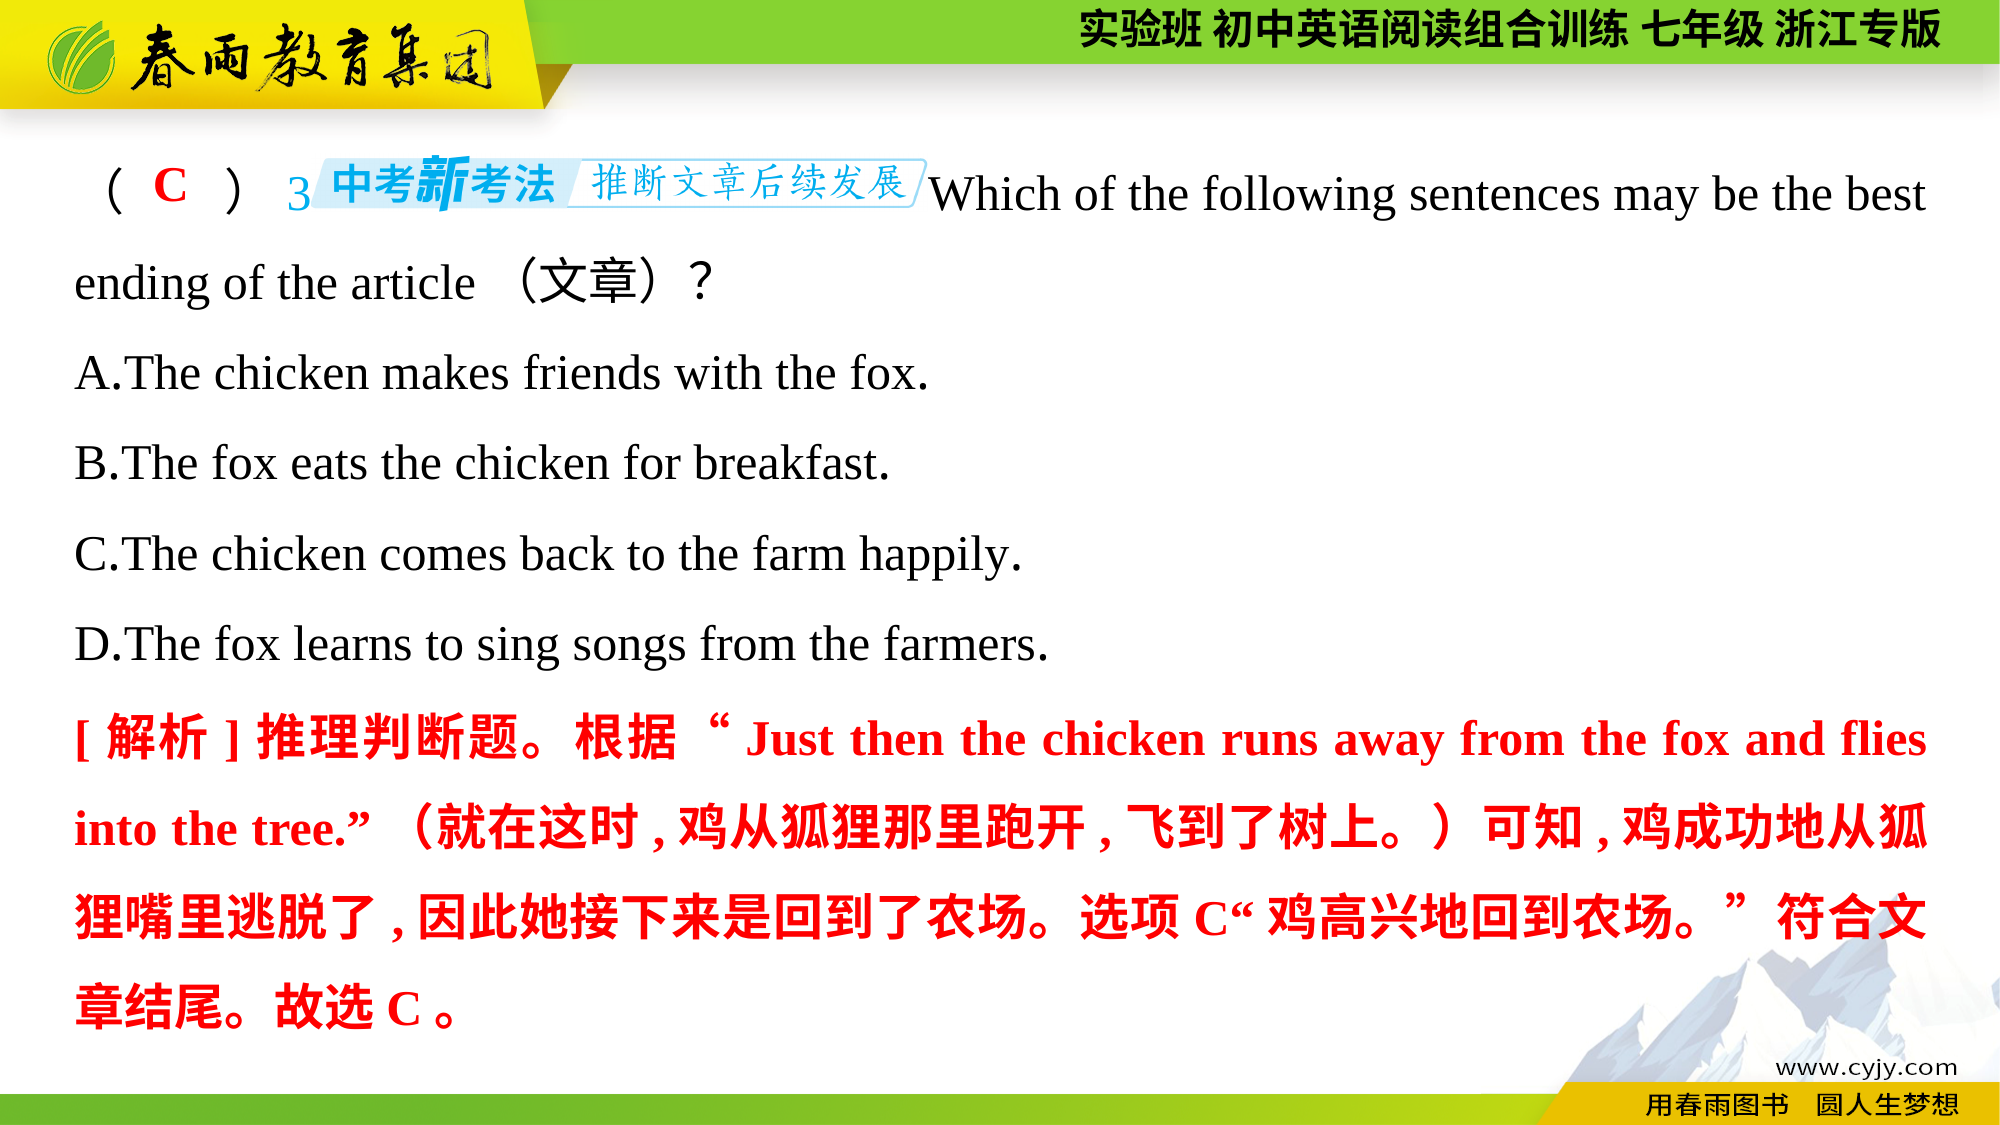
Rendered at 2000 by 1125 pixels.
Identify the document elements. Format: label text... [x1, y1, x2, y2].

text_box C [138, 144, 204, 220]
list （ ）3. Which of the following sentences may be the best ending of the article（文章）？ A.The chicken makes friends with the fox. B.The fox eats the chicken for breakfast. C.The chicken comes back to the farm happily. D.The fox learns to sing songs from the farmers. [59, 122, 1944, 668]
picture [0, 0, 2000, 1125]
text_box [解析]推理判断题。根据“Just then the chicken runs away from the fox and flies into the tree.”（就在这时,鸡从狐狸那里跑开,飞到了树上。）可知,鸡成功地从狐狸嘴里逃脱了,因此她接下来是回到了农场。选项C“鸡高兴地回到农场。”符合文章结尾。故选C。 [59, 668, 1944, 1044]
